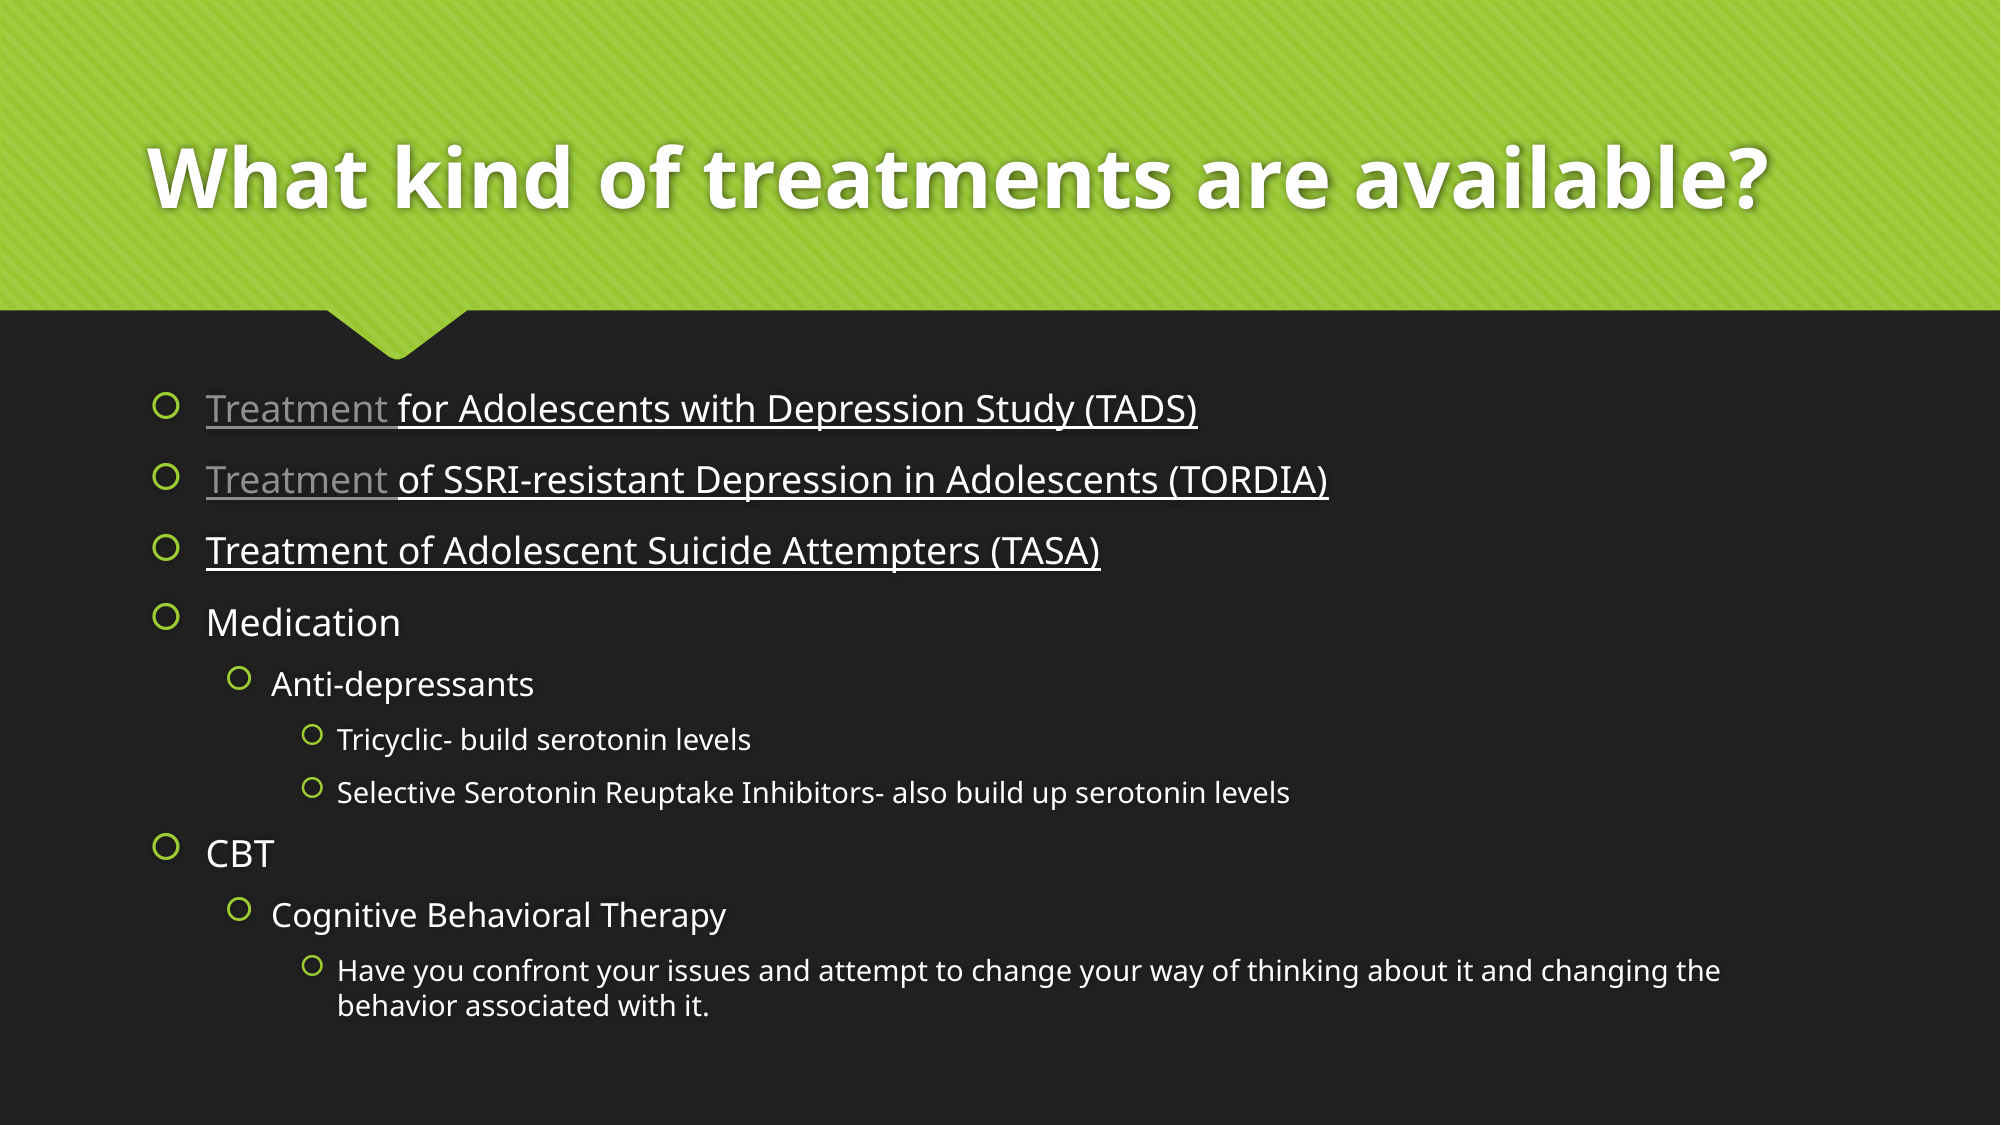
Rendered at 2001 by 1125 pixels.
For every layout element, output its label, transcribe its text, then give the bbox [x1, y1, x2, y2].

list Treatment for Adolescents with Depression Study (TADS) Treatment of SSRI-resistant Depression in Adolescents (TORDIA) Treatment of Adolescent Suicide Attempters (TASA) Medication Anti-depressants Tricyclic- build serotonin levels Selective Serotonin Reuptake Inhibitors- also build up serotonin levels CBT Cognitive Behavioral Therapy Have you confront your issues and attempt to change your way of thinking about it and changing the behavior associated with it. [134, 364, 1866, 1097]
title What kind of treatments are available? [132, 73, 1868, 233]
